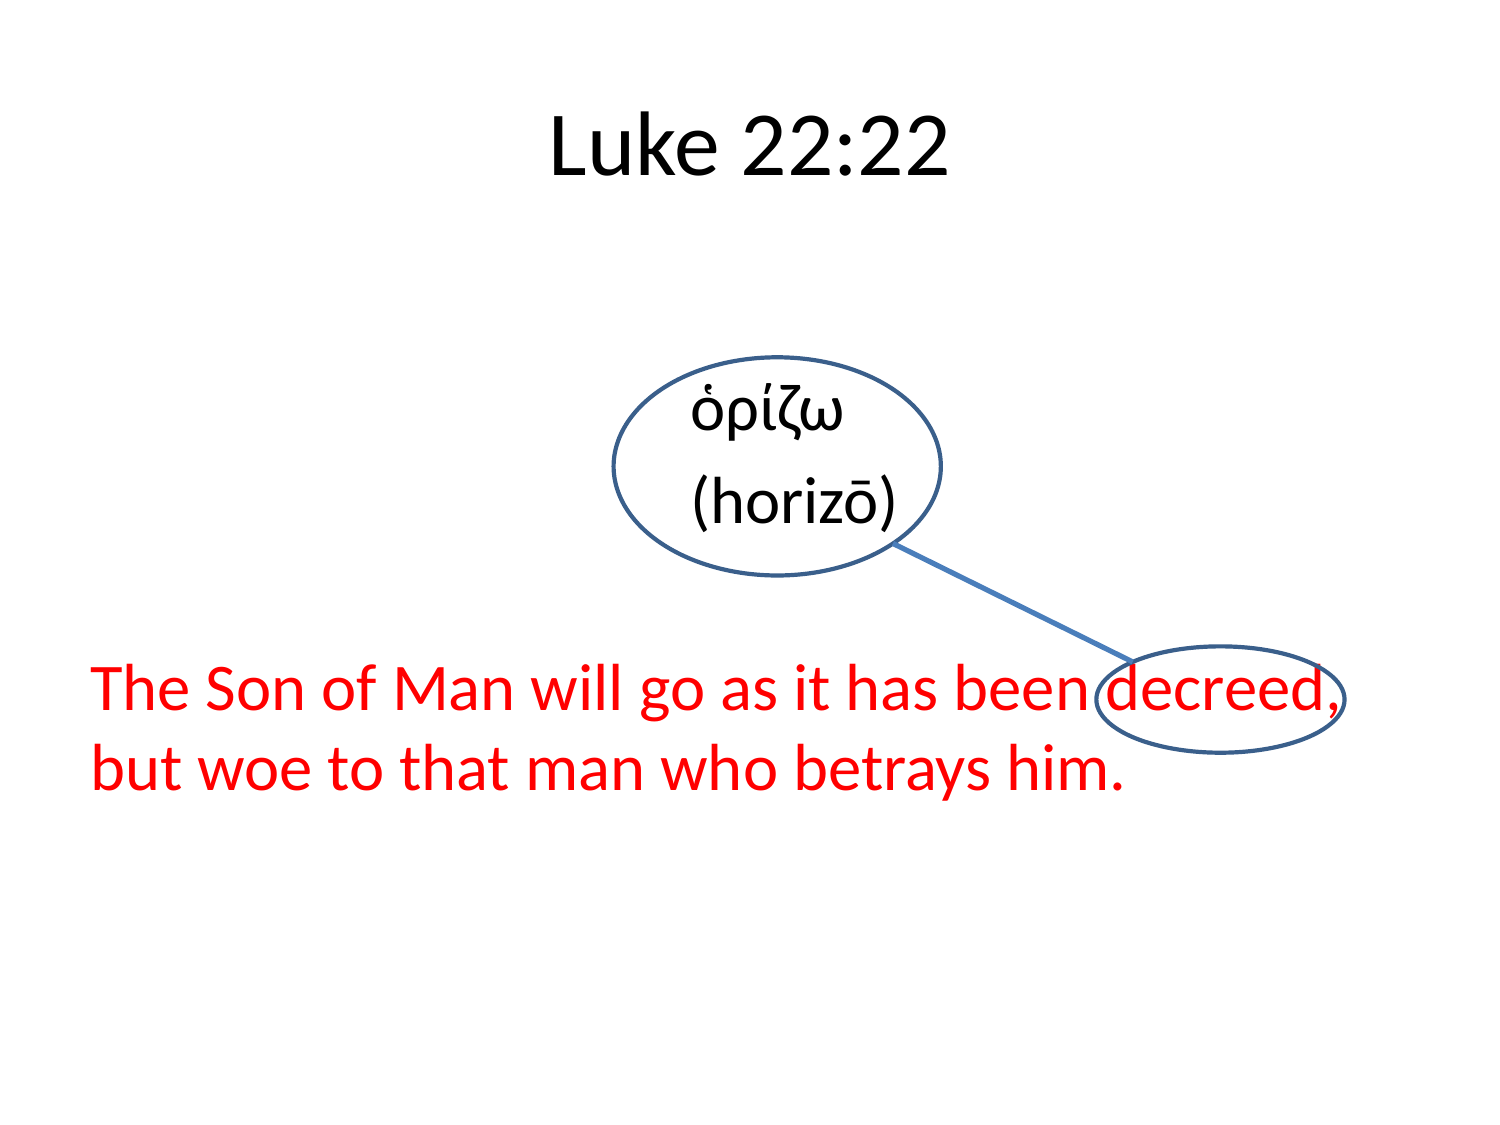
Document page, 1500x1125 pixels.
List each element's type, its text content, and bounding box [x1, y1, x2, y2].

text_box [611, 355, 943, 578]
title Luke 22:22 [75, 45, 1425, 233]
text_box [1094, 644, 1347, 755]
list ὁρίζω (horizō) The Son of Man will go as it has been decreed, but woe to that man who betrays him. [75, 262, 1425, 1005]
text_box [892, 543, 1133, 663]
